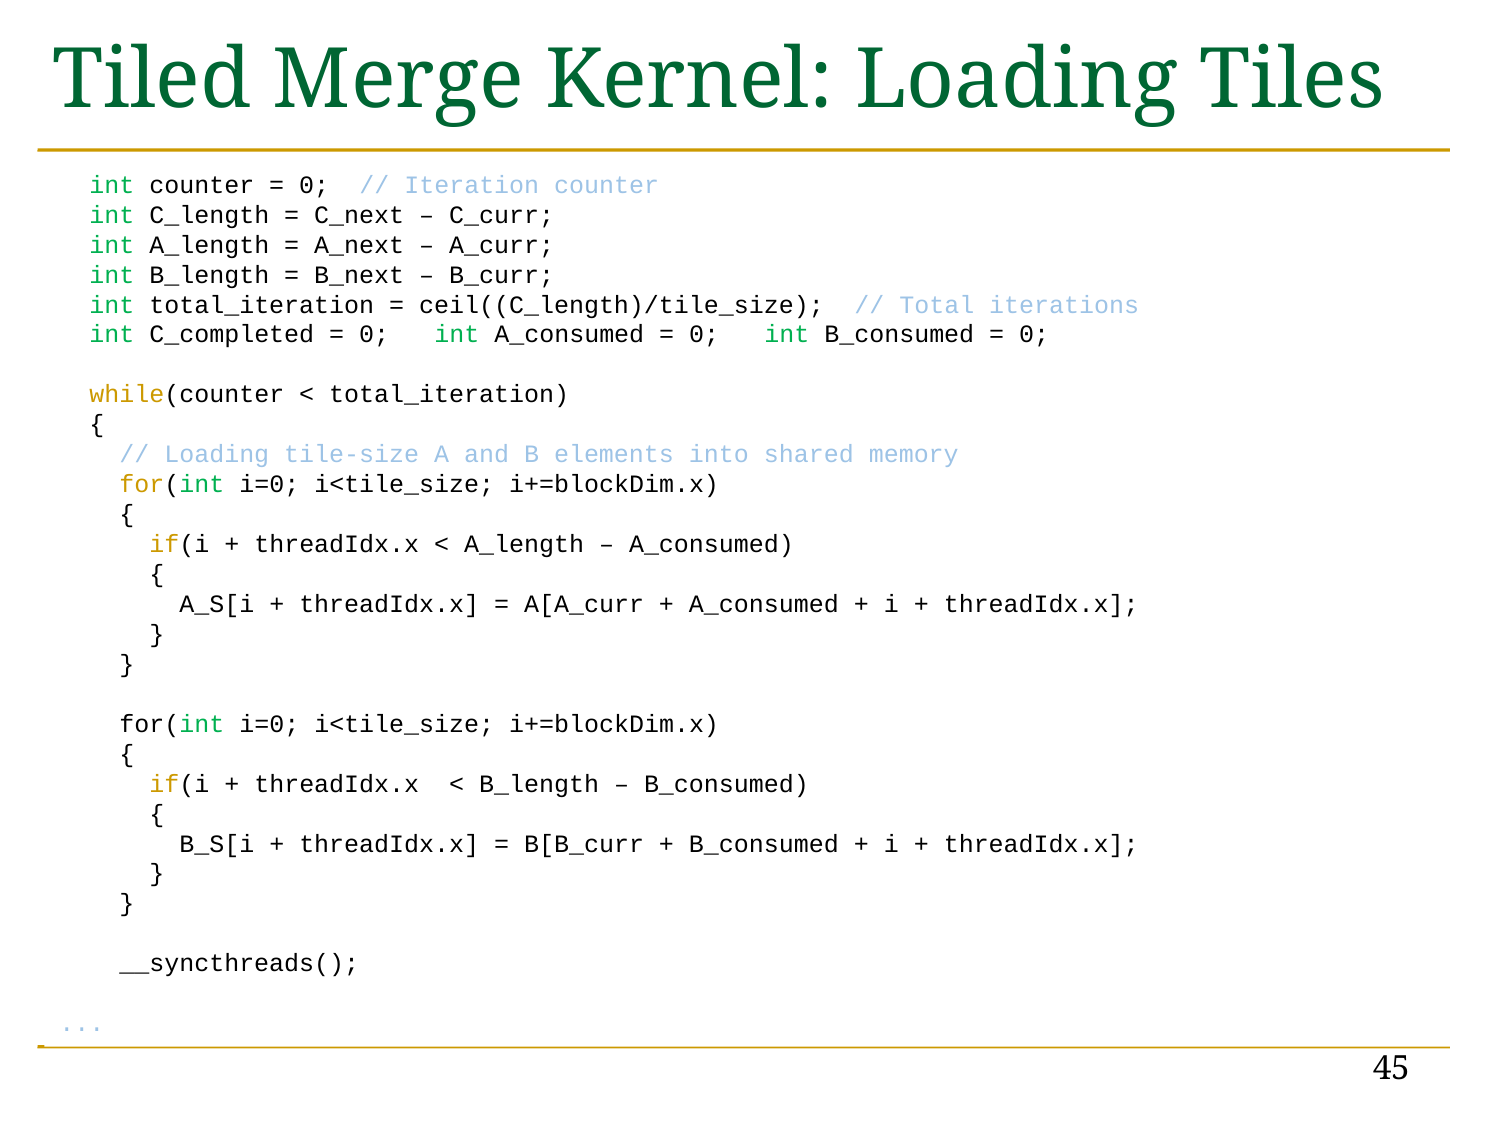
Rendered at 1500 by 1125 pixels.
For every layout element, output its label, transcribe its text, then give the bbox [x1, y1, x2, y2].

title Tiled Merge Kernel: Loading Tiles [37, 0, 1451, 150]
slide_number 45 [1074, 1047, 1426, 1100]
text_box int counter = 0; // Iteration counter int C_length = C_next – C_curr; int A_length = A_next – A_curr; int B_length = B_next – B_curr; int total_iteration = ceil((C_length)/tile_size); // Total iterations int C_completed = 0; int A_consumed = 0; int B_consumed = 0; while(counter < total_iteration) { // Loading tile-size A and B elements into shared memory for(int i=0; i<tile_size; i+=blockDim.x) { if(i + threadIdx.x < A_length – A_consumed) { A_S[i + threadIdx.x] = A[A_curr + A_consumed + i + threadIdx.x]; } } for(int i=0; i<tile_size; i+=blockDim.x) { if(i + threadIdx.x < B_length – B_consumed) { B_S[i + threadIdx.x] = B[B_curr + B_consumed + i + threadIdx.x]; } } __syncthreads(); ... [44, 160, 1456, 1047]
